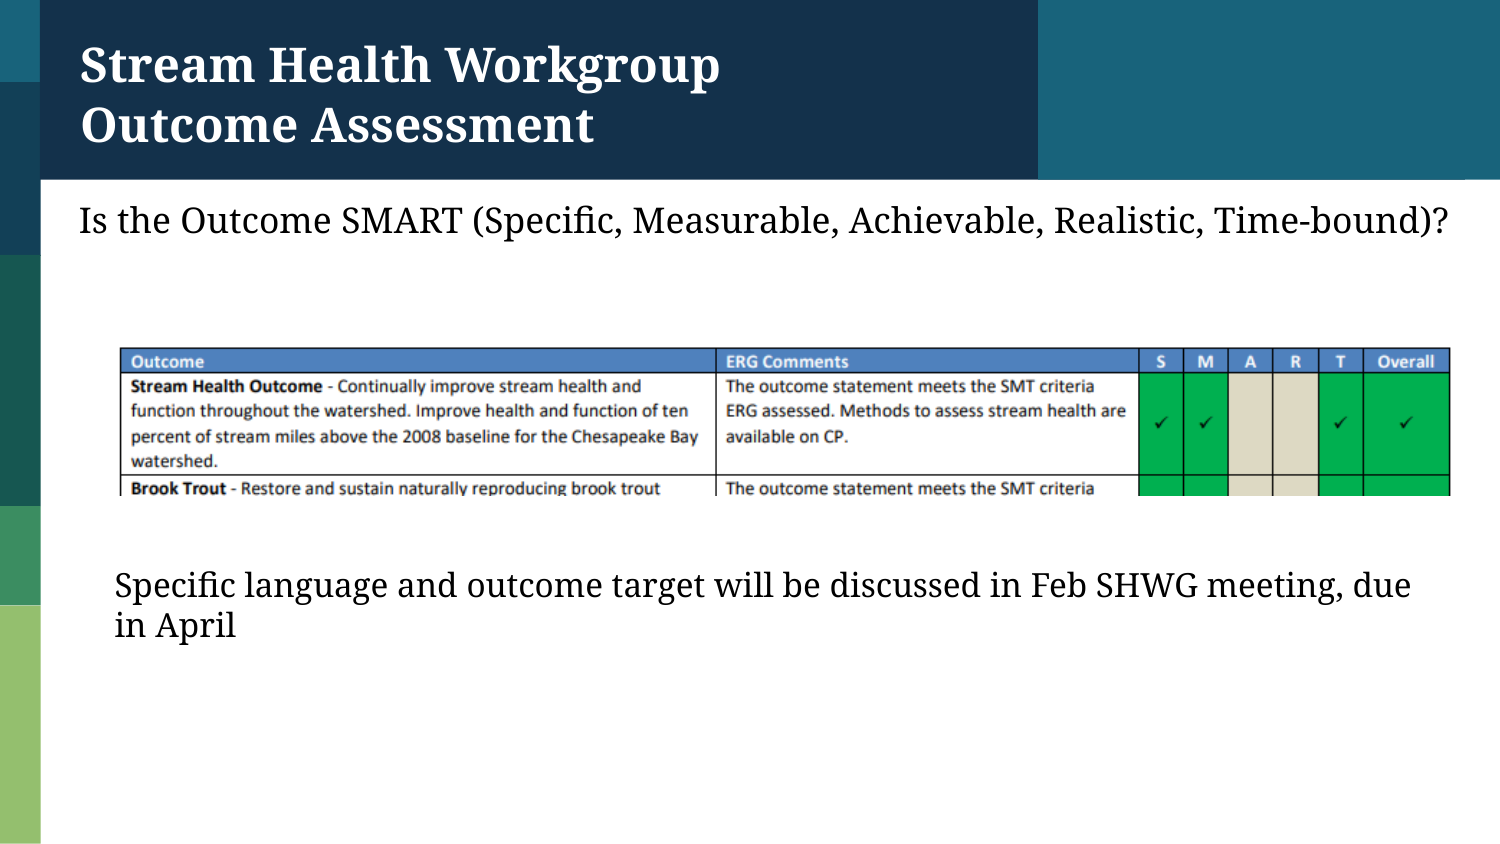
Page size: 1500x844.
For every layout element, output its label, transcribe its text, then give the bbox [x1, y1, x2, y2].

picture [87, 315, 1476, 496]
text_box Stream Health Workgroup Outcome Assessment [65, 23, 1021, 167]
text_box [1038, 0, 1500, 180]
text_box [39, 0, 1038, 180]
text_box Is the Outcome SMART (Specific, Measurable, Achievable, Realistic, Time-bound)? [65, 192, 1464, 292]
text_box Specific language and outcome target will be discussed in Feb SHWG meeting, due in April [99, 549, 1464, 717]
